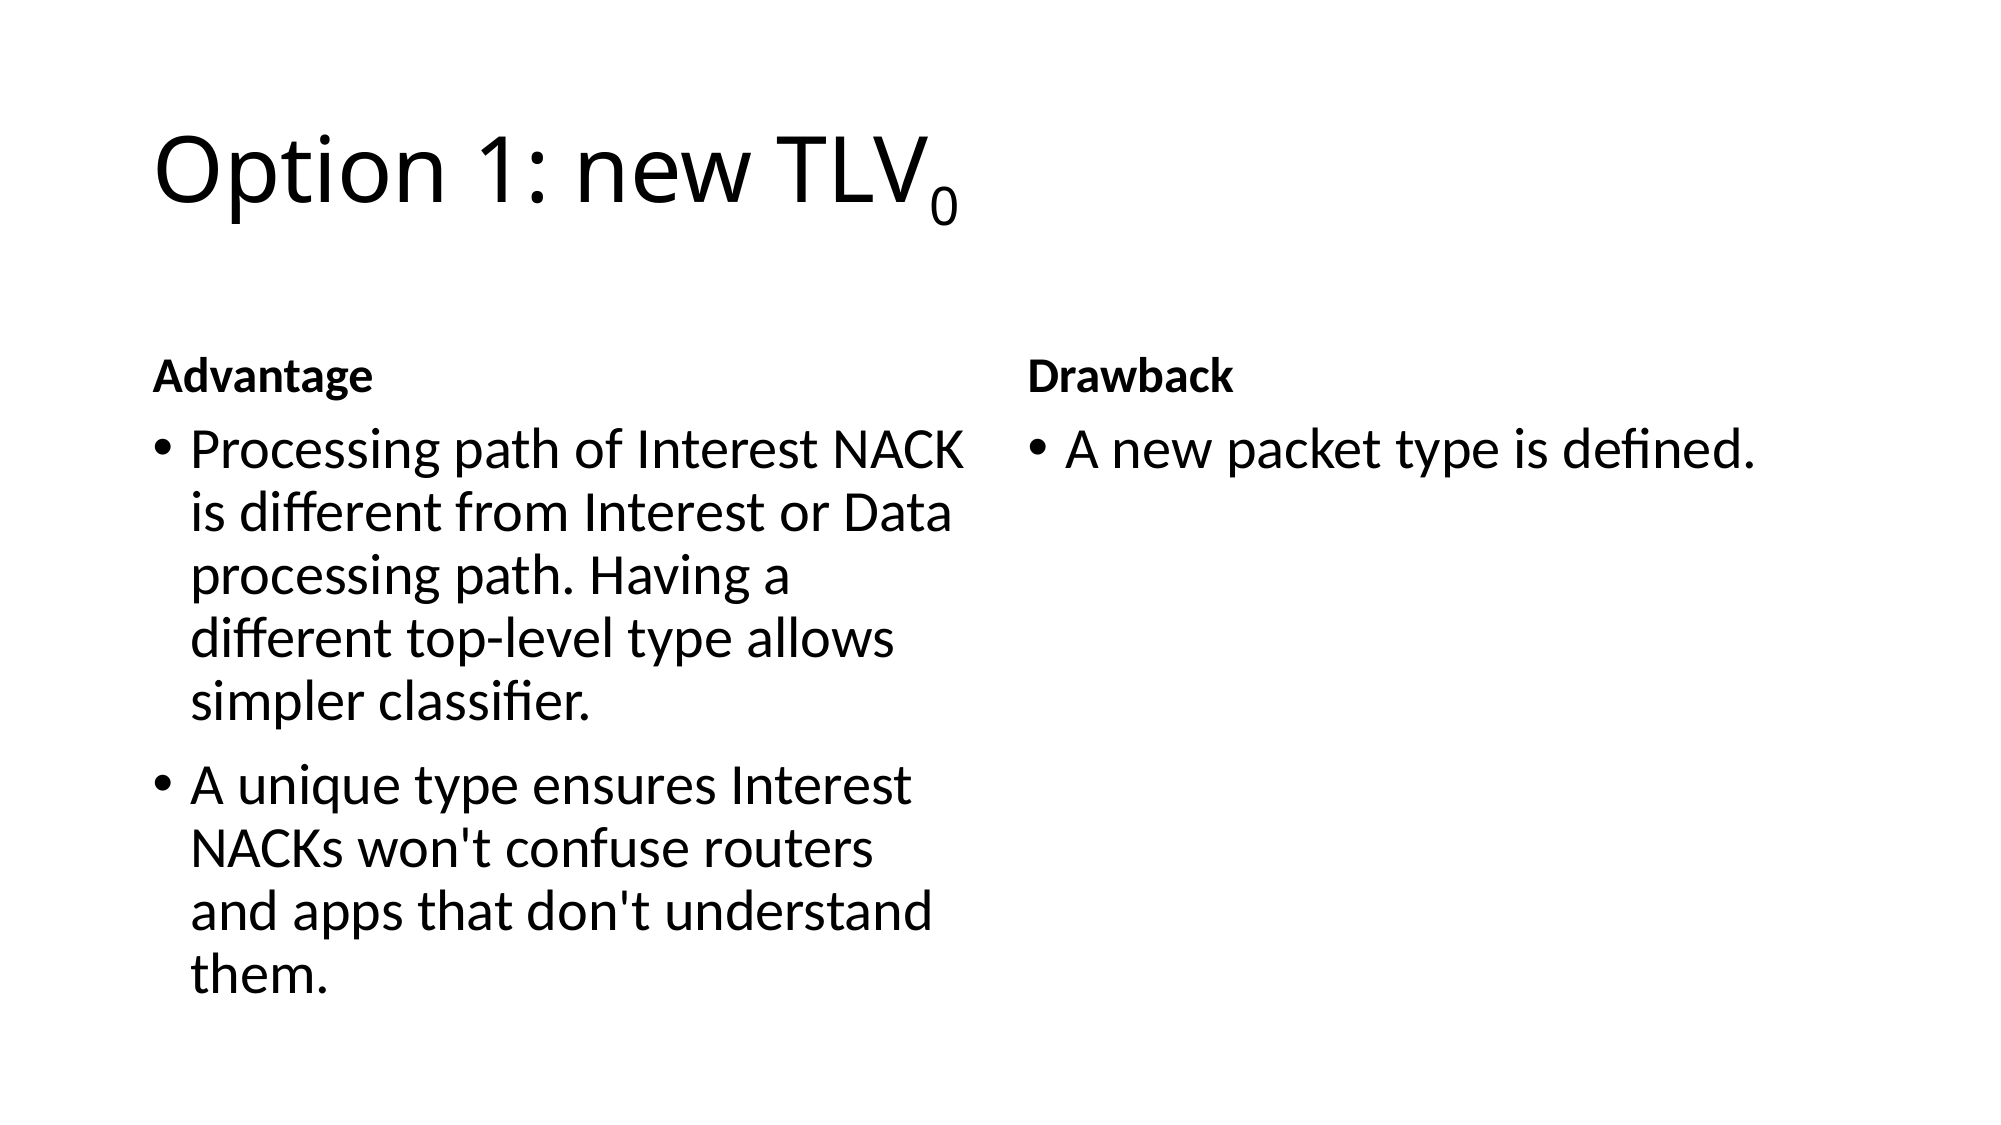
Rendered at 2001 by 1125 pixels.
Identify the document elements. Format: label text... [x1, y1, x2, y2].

title Option 1: new TLV0 [137, 59, 1863, 278]
list Processing path of Interest NACK is different from Interest or Data processing path. Having a different top-level type allows simpler classifier. A unique type ensures Interest NACKs won't confuse routers and apps that don't understand them. [137, 410, 984, 1016]
list Advantage [137, 275, 984, 410]
list Drawback [1012, 275, 1863, 410]
list A new packet type is defined. [1012, 410, 1863, 1016]
